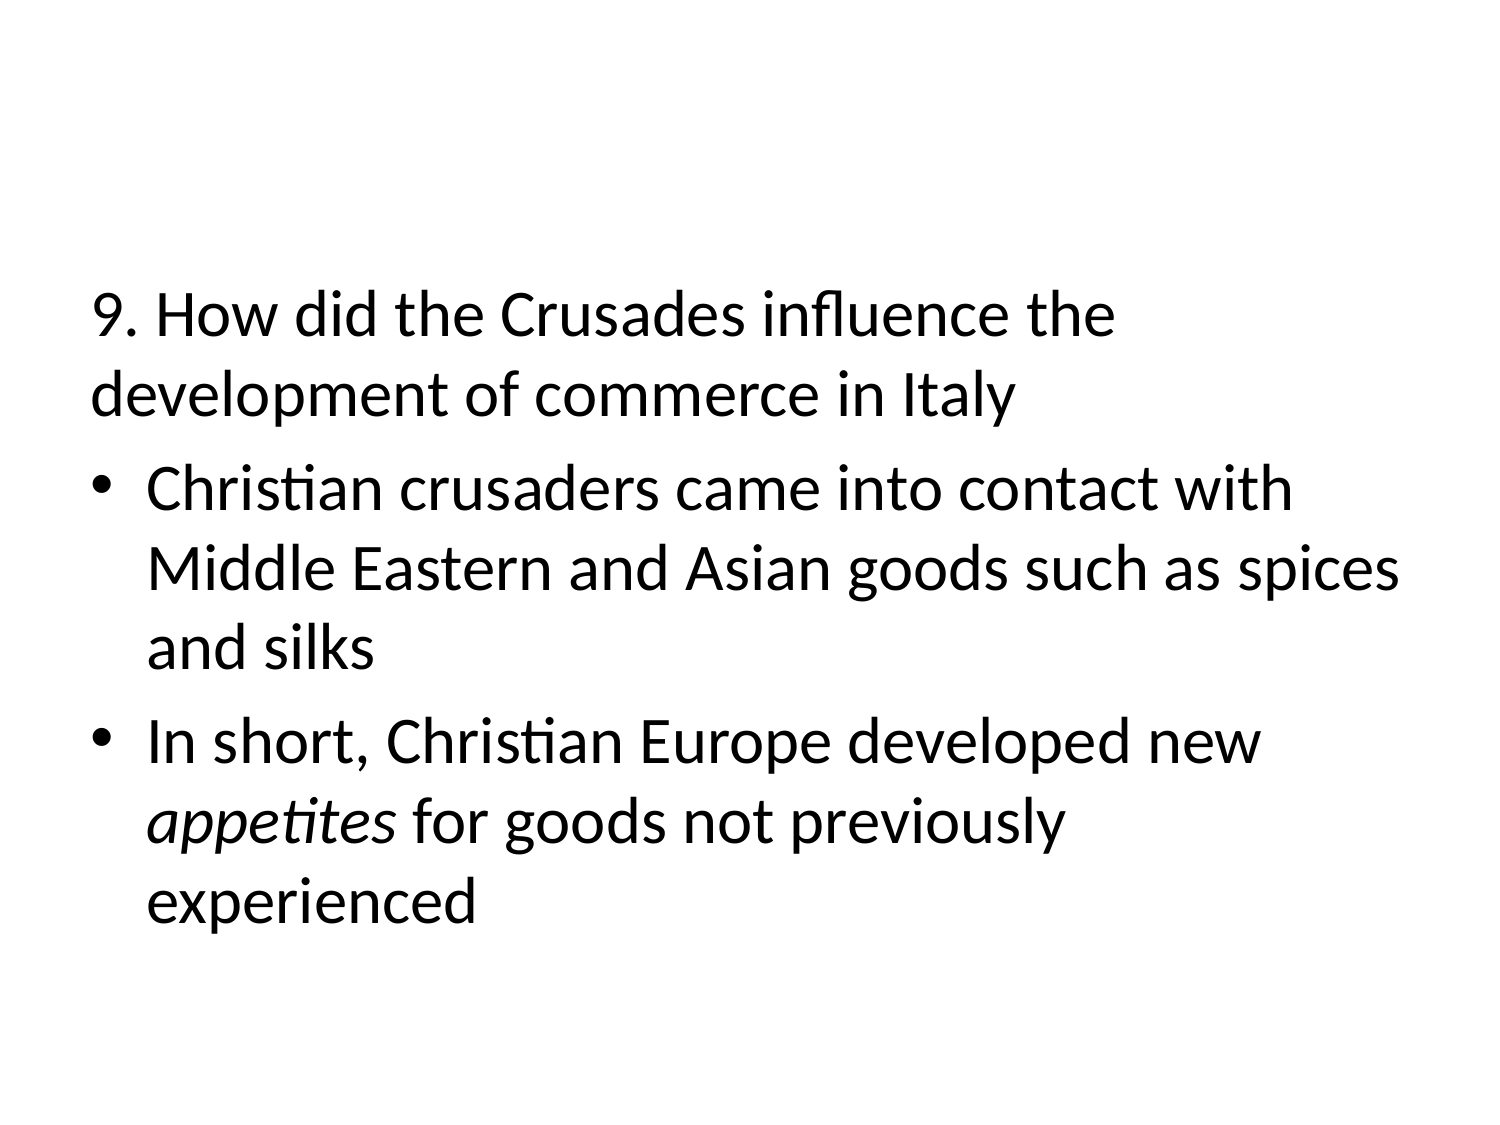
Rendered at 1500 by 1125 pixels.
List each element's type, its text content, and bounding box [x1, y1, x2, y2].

list 9. How did the Crusades influence the development of commerce in Italy Christian crusaders came into contact with Middle Eastern and Asian goods such as spices and silks In short, Christian Europe developed new appetites for goods not previously experienced [75, 262, 1425, 1005]
